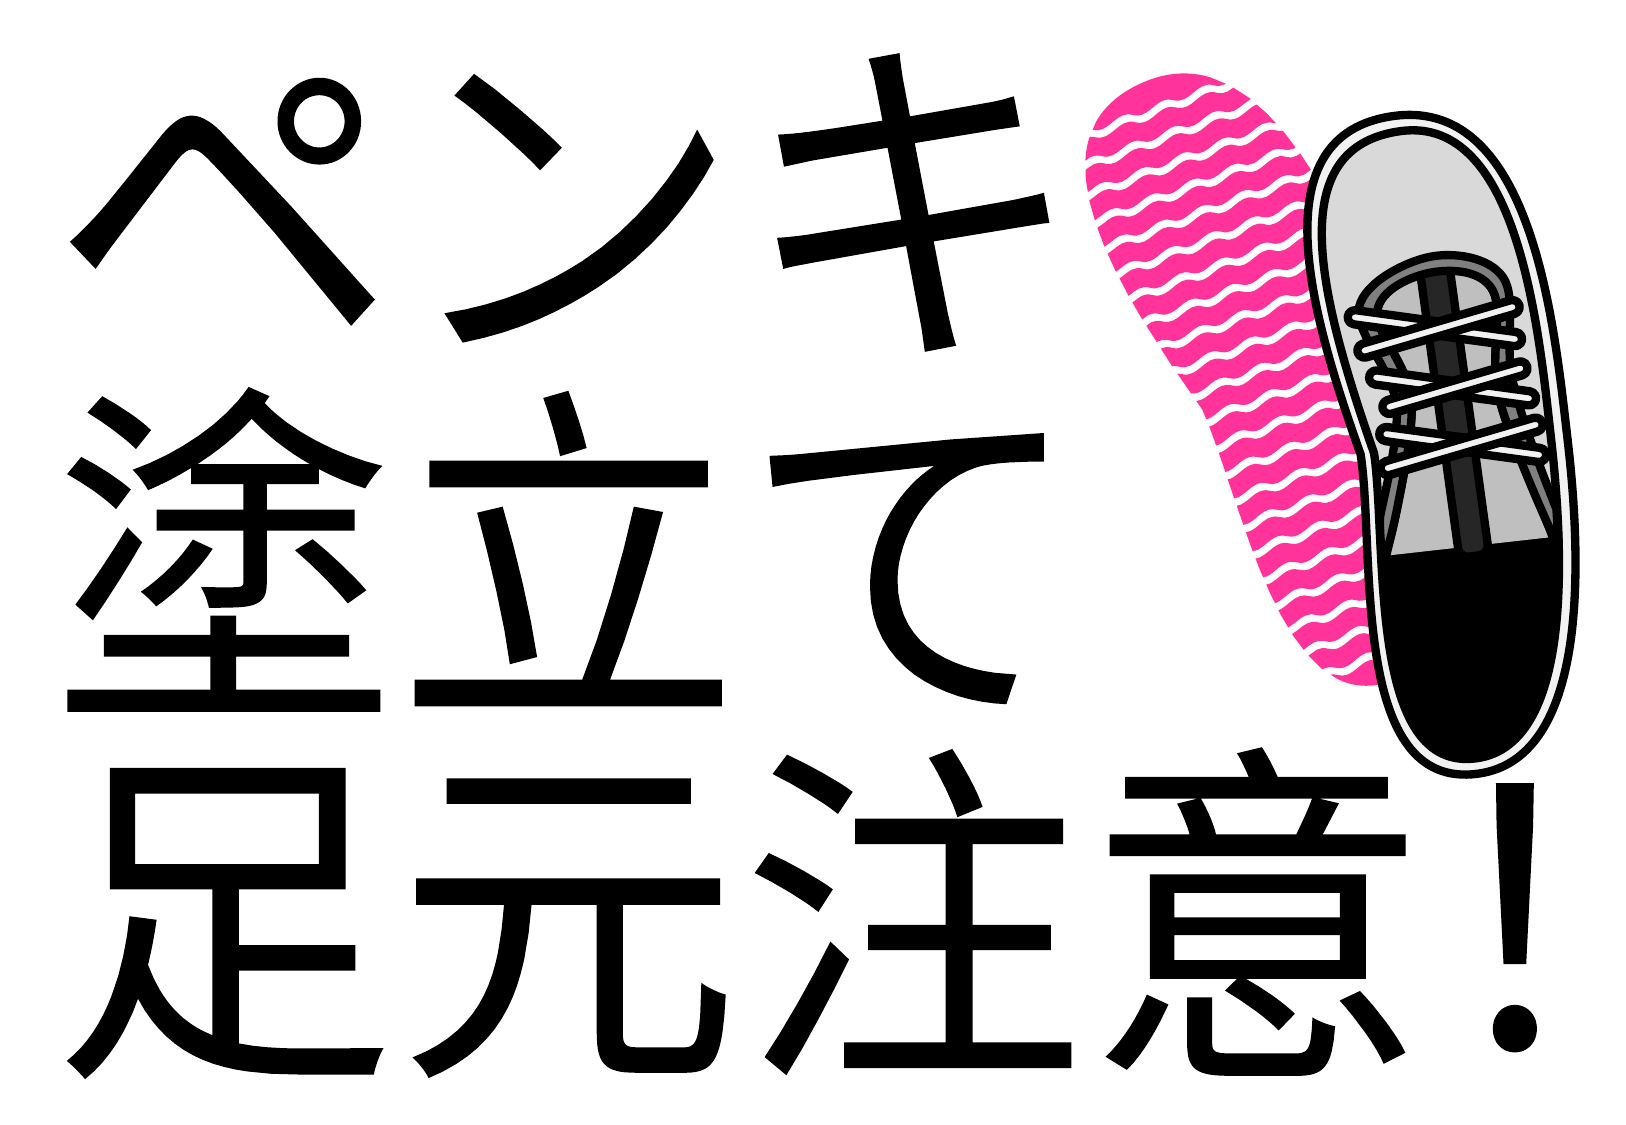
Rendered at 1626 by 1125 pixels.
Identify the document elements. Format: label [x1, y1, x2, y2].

text_box [1159, 52, 1569, 776]
